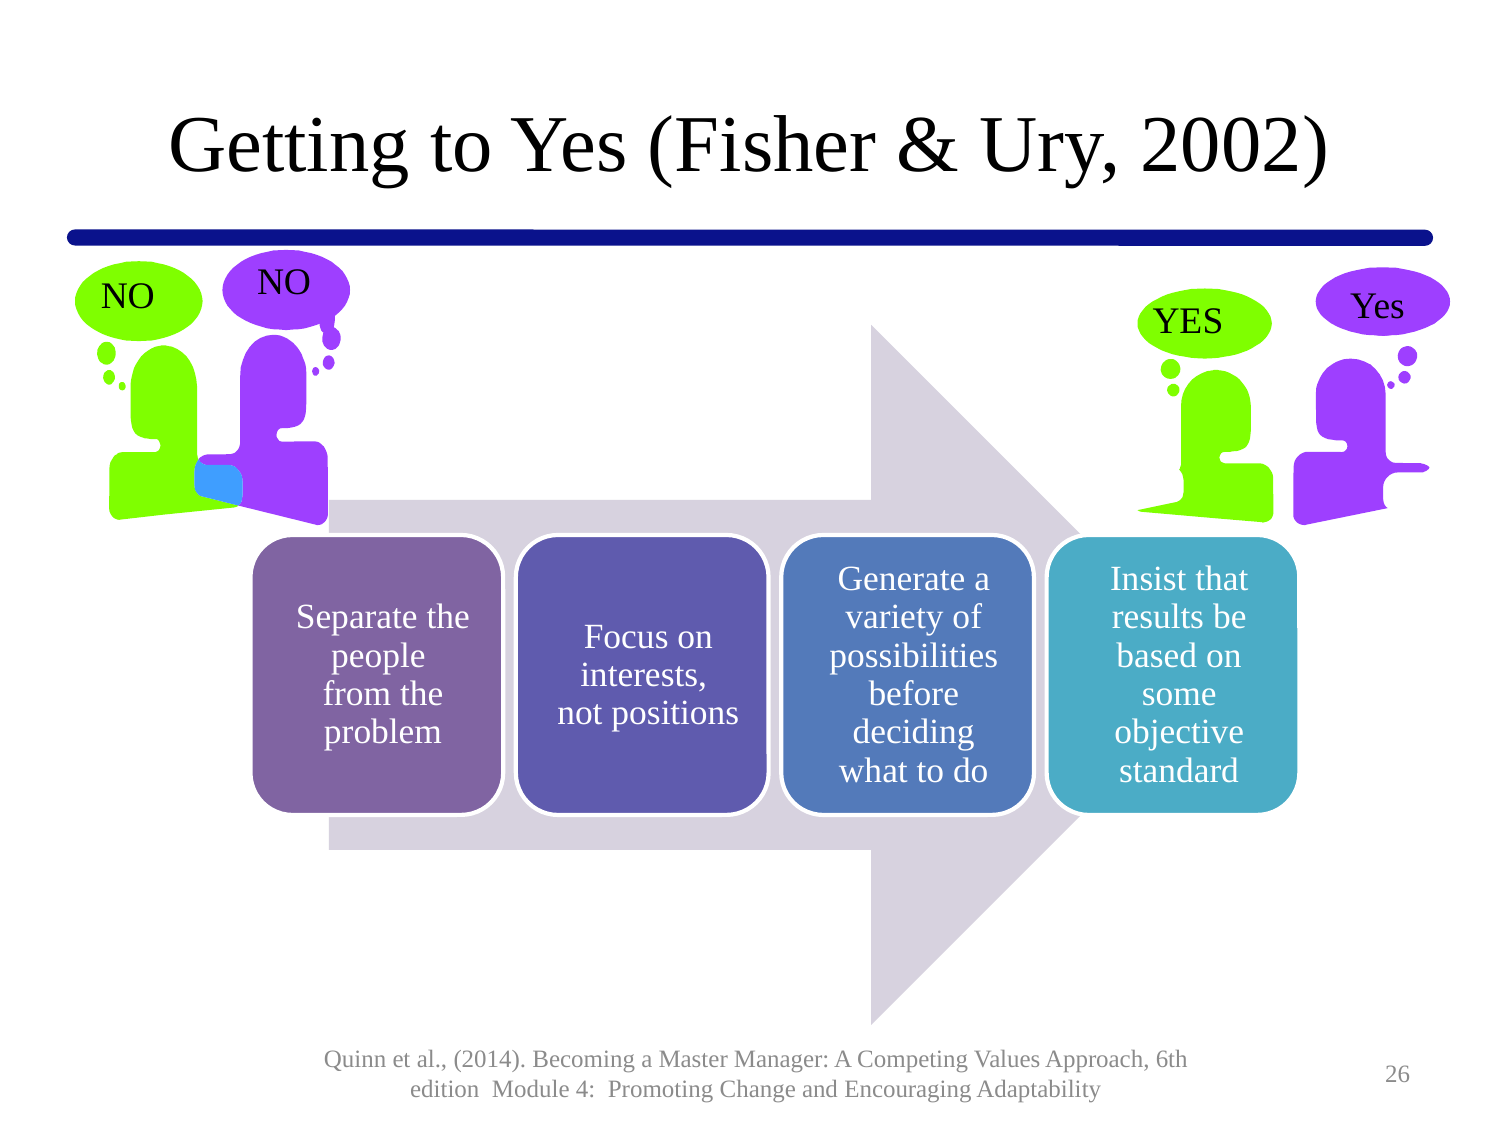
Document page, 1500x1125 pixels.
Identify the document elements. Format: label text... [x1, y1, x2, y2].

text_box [74, 249, 351, 526]
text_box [1137, 187, 1451, 526]
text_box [249, 324, 1301, 1026]
slide_number 26 [1074, 1042, 1425, 1103]
title Getting to Yes (Fisher & Ury, 2002) [75, 45, 1425, 233]
footer Quinn et al., (2014). Becoming a Master Manager: A Competing Values Approach, 6th edition Module 4: Promoting Change and Encouraging Adaptability [287, 1042, 1074, 1103]
